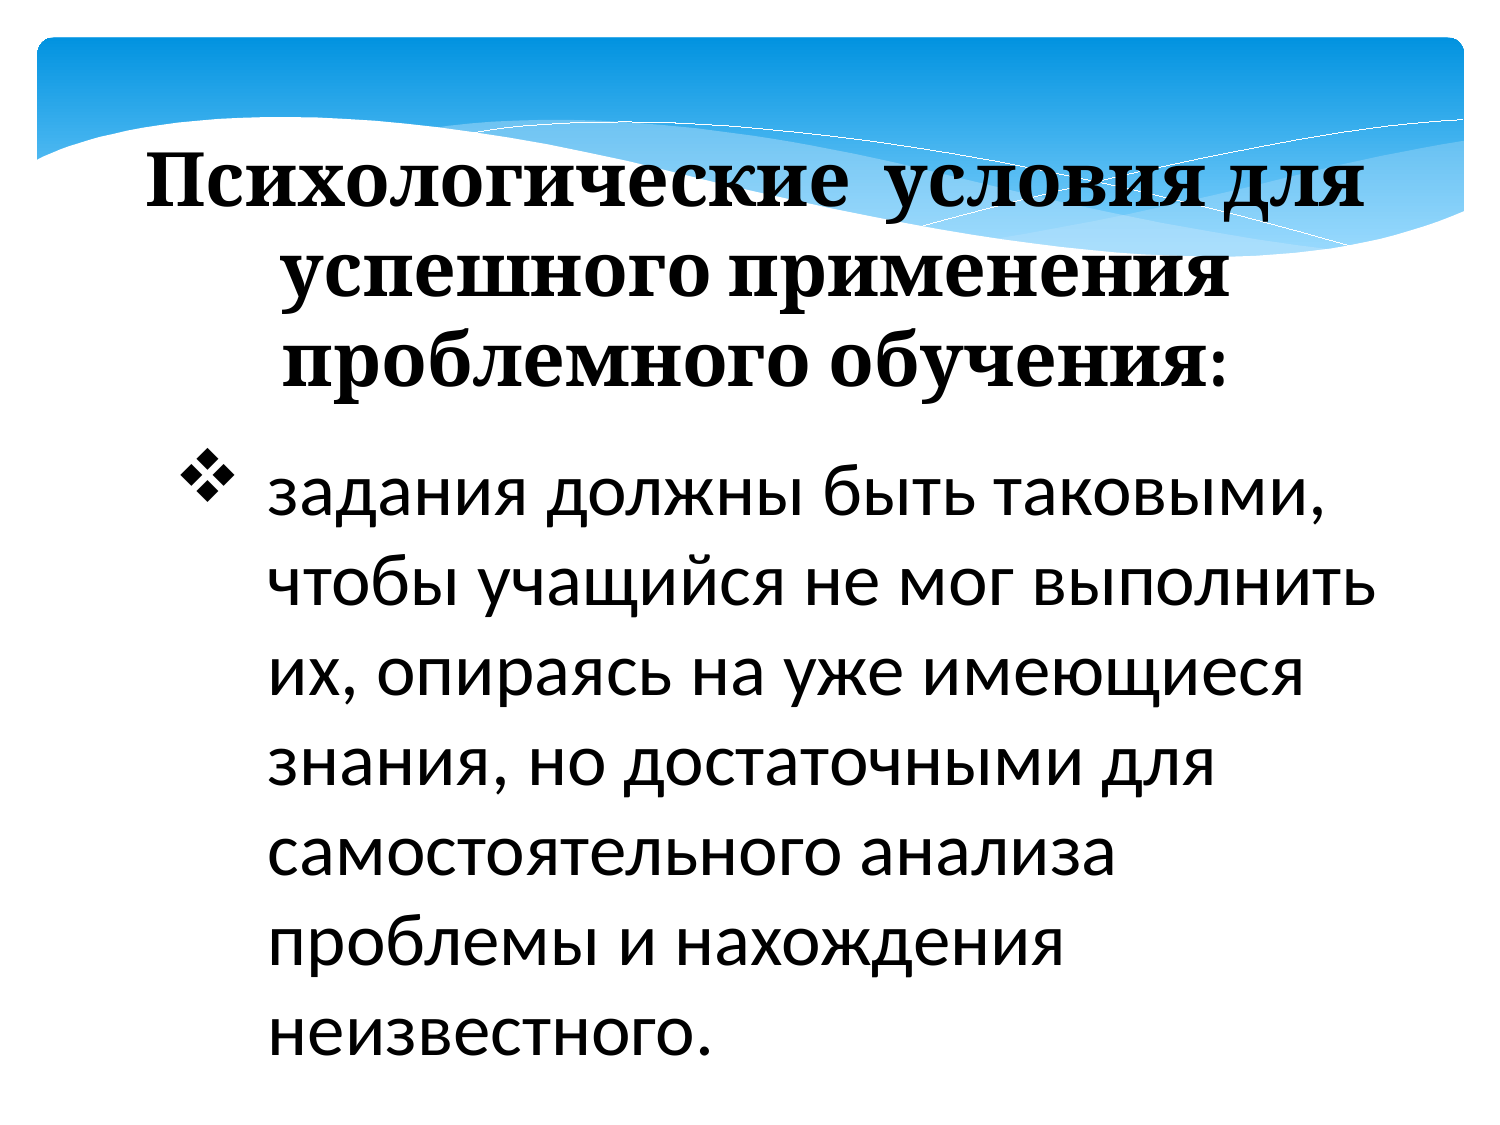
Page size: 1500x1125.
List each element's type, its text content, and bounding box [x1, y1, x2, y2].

text_box Психологические условия для успешного применения проблемного обучения: [41, 124, 1471, 410]
text_box задания должны быть таковыми, чтобы учащийся не мог выполнить их, опираясь на уже имеющиеся знания, но достаточными для самостоятельного анализа проблемы и нахождения неизвестного. [159, 432, 1412, 1125]
